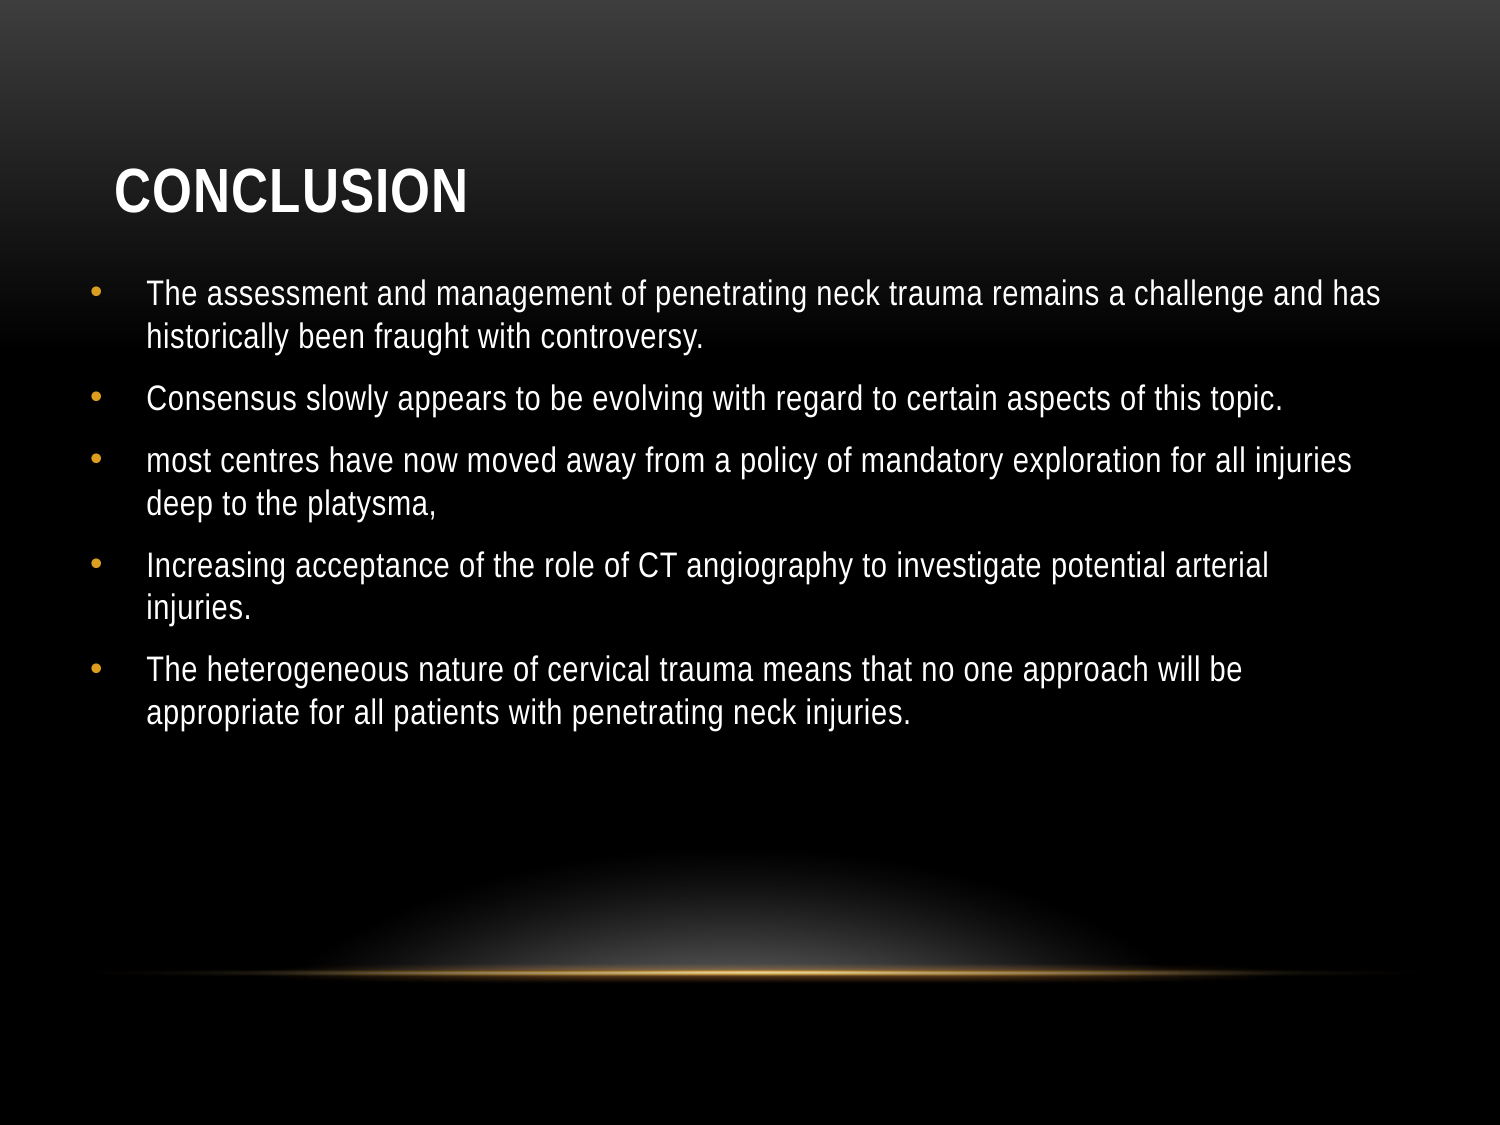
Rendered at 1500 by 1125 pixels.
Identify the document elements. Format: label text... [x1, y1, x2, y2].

picture [0, 0, 1500, 1125]
title Conclusion [99, 45, 1400, 233]
list The assessment and management of penetrating neck trauma remains a challenge and has historically been fraught with controversy. Consensus slowly appears to be evolving with regard to certain aspects of this topic. most centres have now moved away from a policy of mandatory exploration for all injuries deep to the platysma, Increasing acceptance of the role of CT angiography to investigate potential arterial injuries. The heterogeneous nature of cervical trauma means that no one approach will be appropriate for all patients with penetrating neck injuries. [75, 262, 1400, 988]
